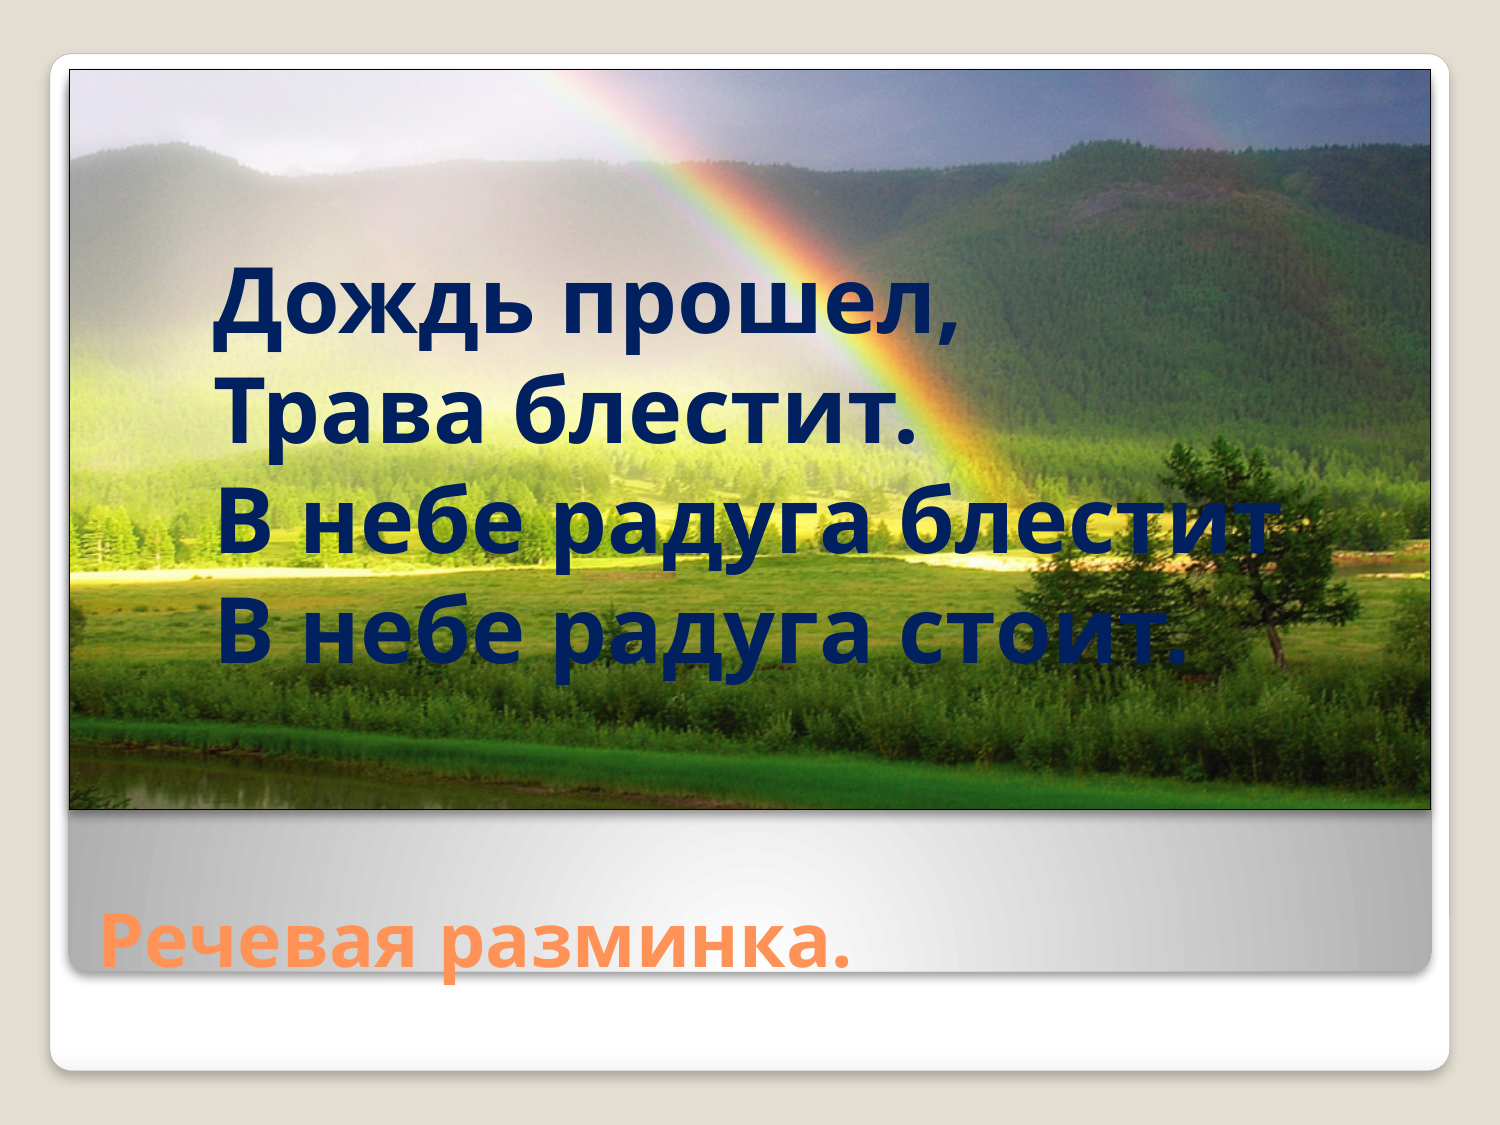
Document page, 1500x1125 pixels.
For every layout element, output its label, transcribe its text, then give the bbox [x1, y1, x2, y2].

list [70, 70, 1430, 809]
title Речевая разминка. [82, 824, 1425, 991]
